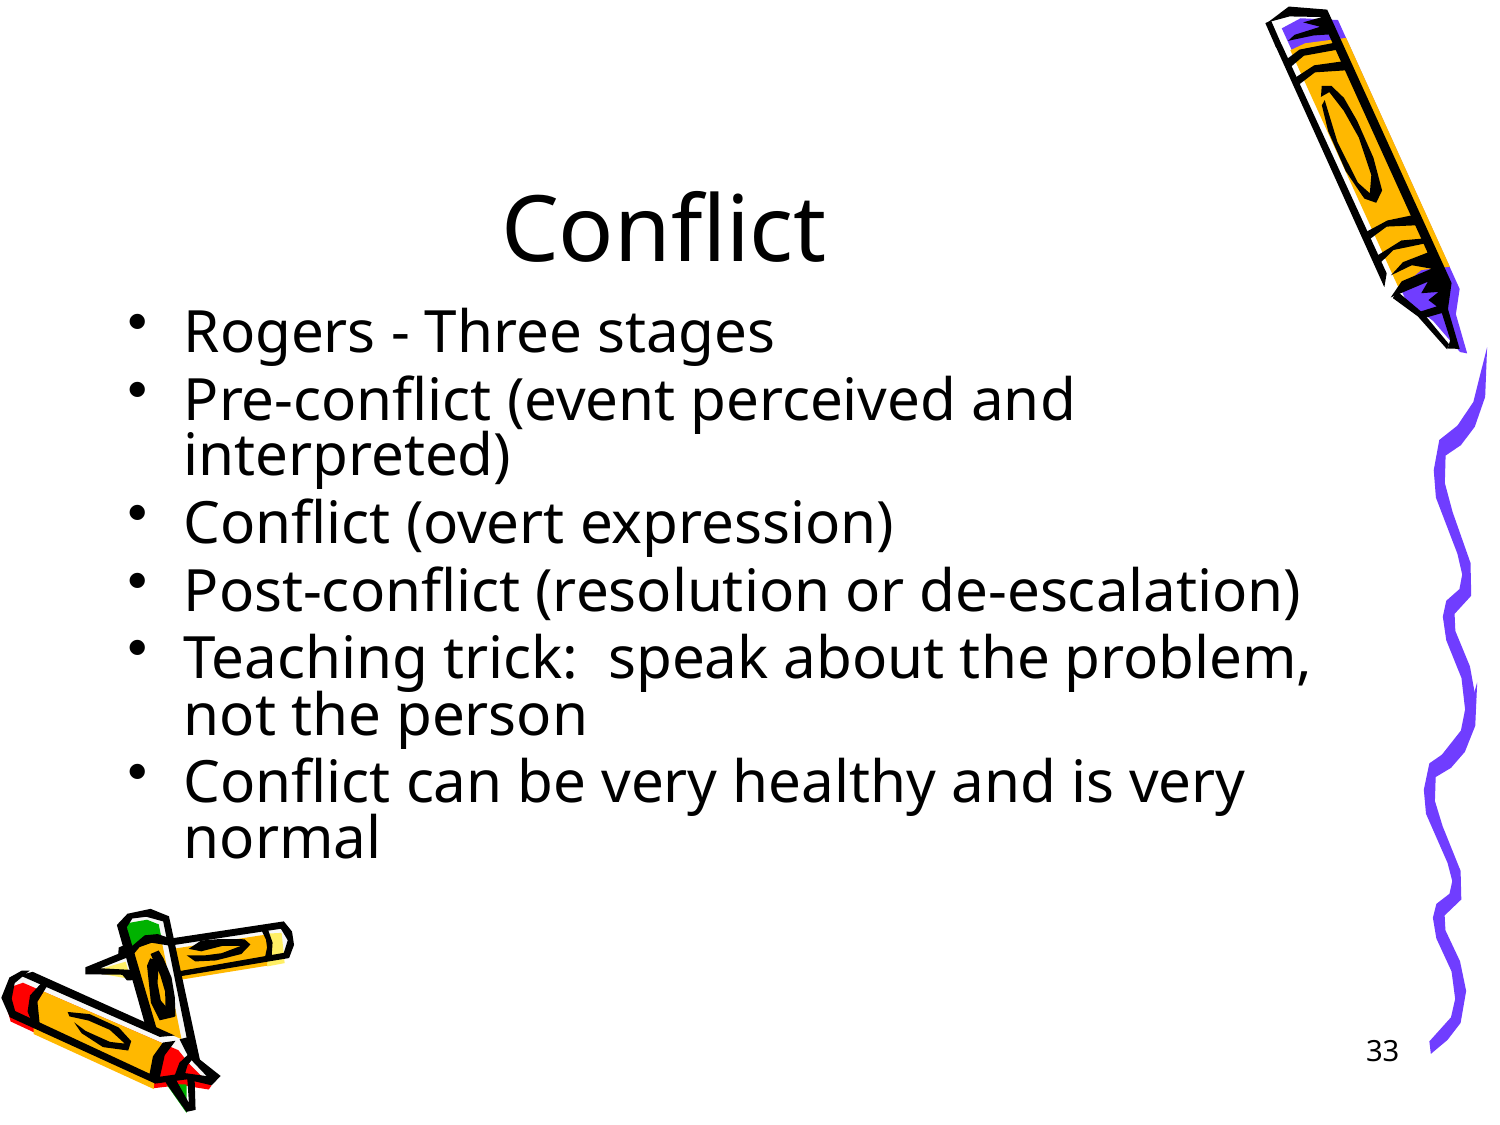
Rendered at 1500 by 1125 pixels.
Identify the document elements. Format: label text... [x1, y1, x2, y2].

list Rogers - Three stages Pre-conflict (event perceived and interpreted) Conflict (overt expression) Post-conflict (resolution or de-escalation) Teaching trick: speak about the problem, not the person Conflict can be very healthy and is very normal [112, 299, 1376, 901]
title Conflict [112, 24, 1240, 288]
slide_number 33 [1101, 1024, 1415, 1101]
